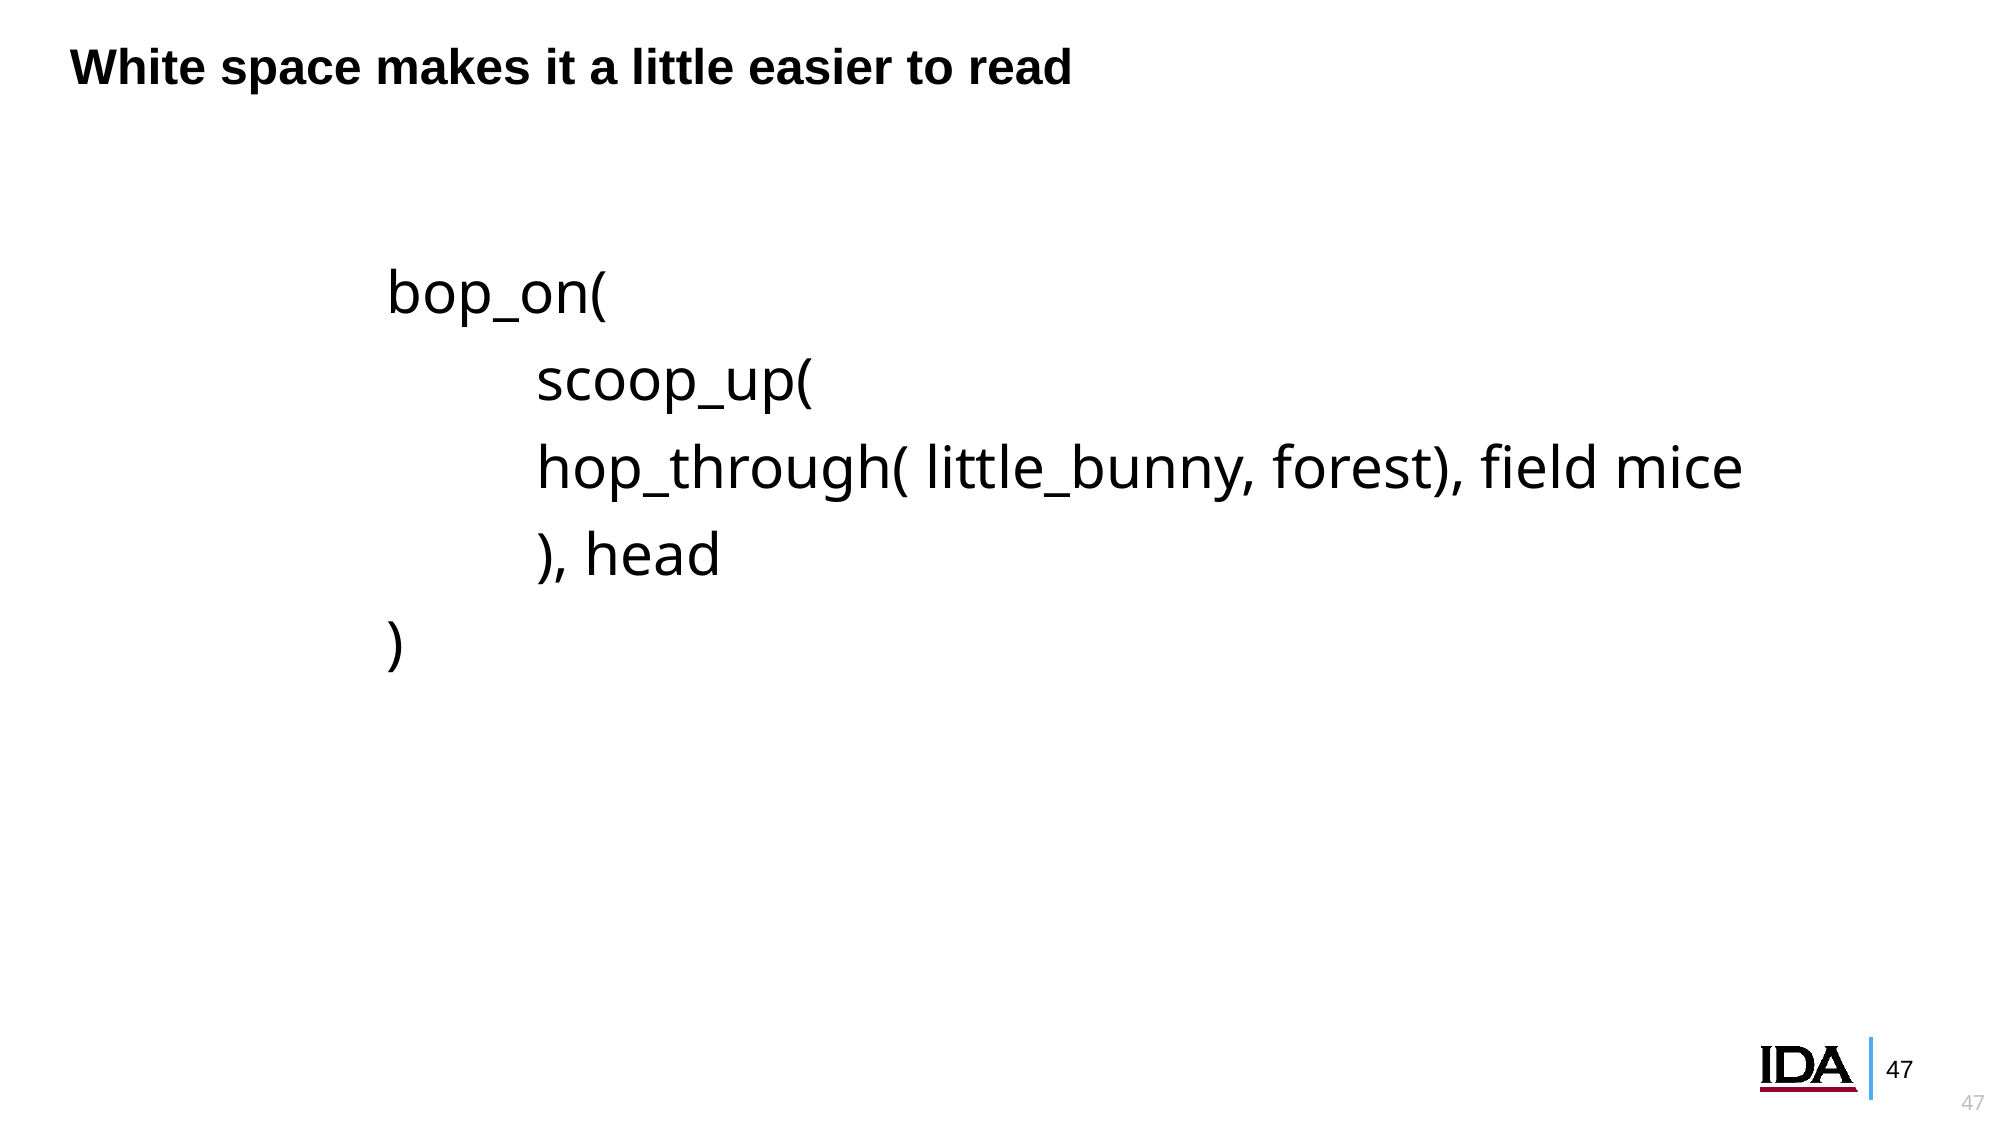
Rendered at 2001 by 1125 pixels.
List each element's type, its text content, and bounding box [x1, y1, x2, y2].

text_box bop_on( scoop_up( hop_through( little_bunny, forest), field mice ), head ) [386, 237, 1749, 975]
slide_number 46 [1866, 1065, 2000, 1125]
title White space makes it a little easier to read [55, 26, 1738, 113]
picture [1760, 1046, 1858, 1092]
